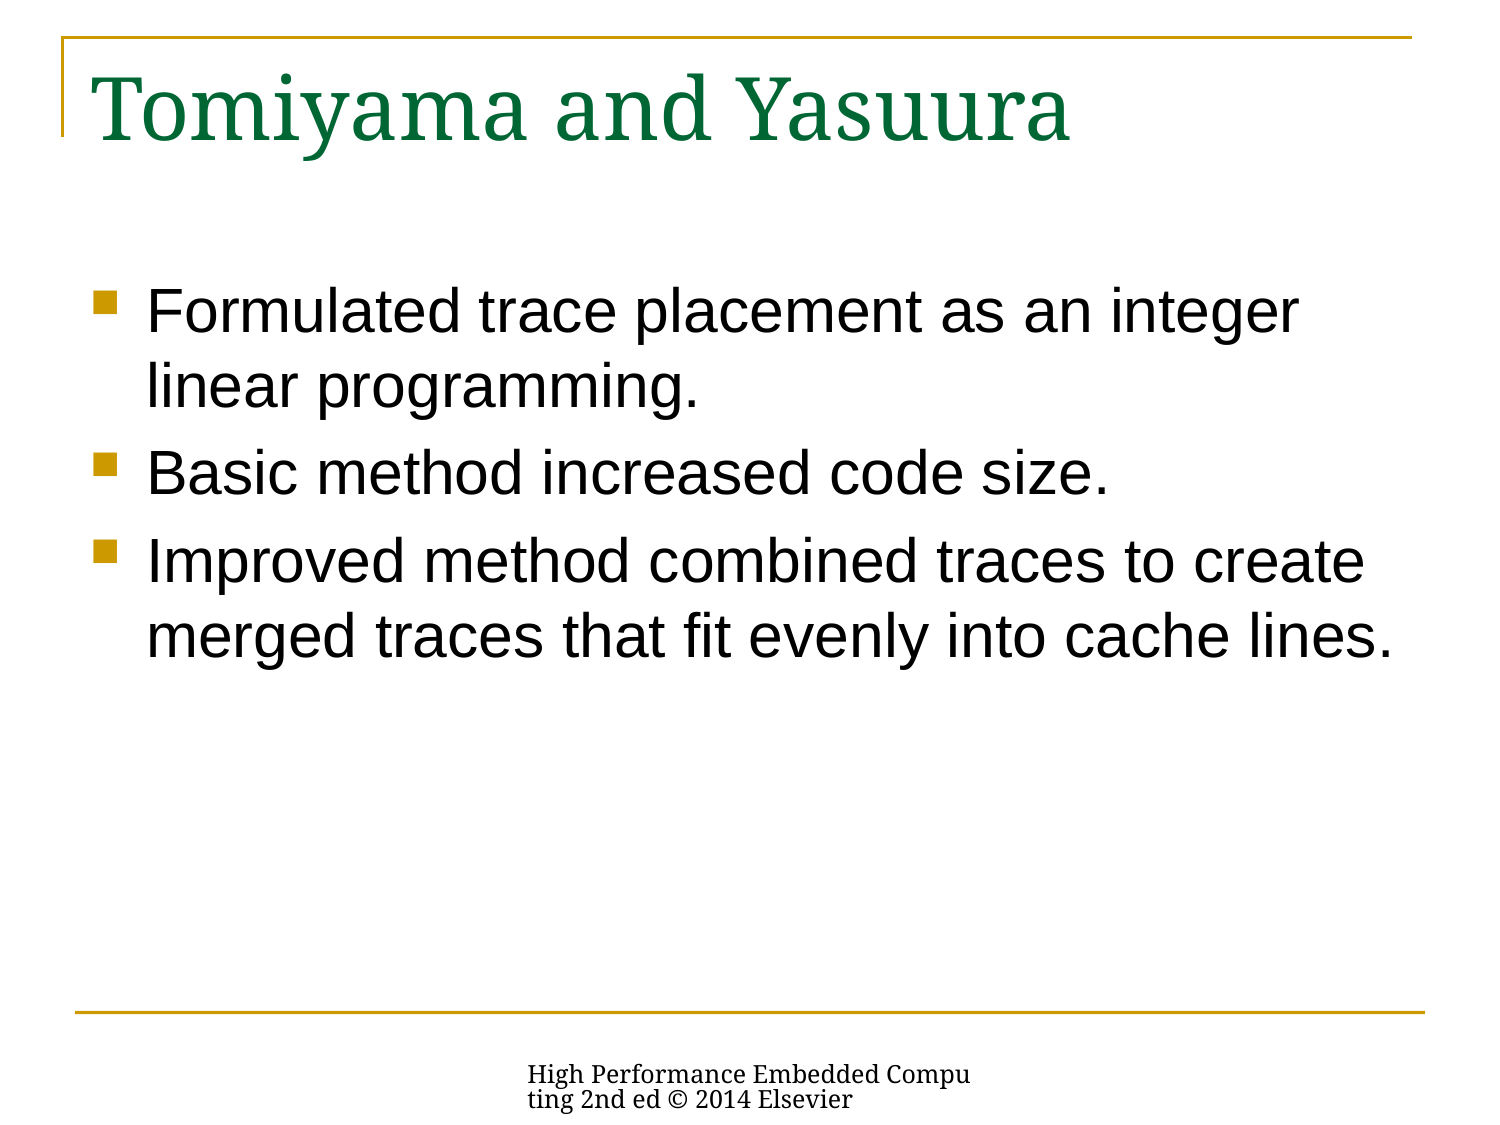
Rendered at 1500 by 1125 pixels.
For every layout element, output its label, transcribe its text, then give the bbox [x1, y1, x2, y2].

footer High Performance Embedded Computing 2nd ed © 2014 Elsevier [512, 1025, 988, 1100]
list Formulated trace placement as an integer linear programming. Basic method increased code size. Improved method combined traces to create merged traces that fit evenly into cache lines. [75, 262, 1425, 1006]
title Tomiyama and Yasuura [75, 45, 1425, 233]
